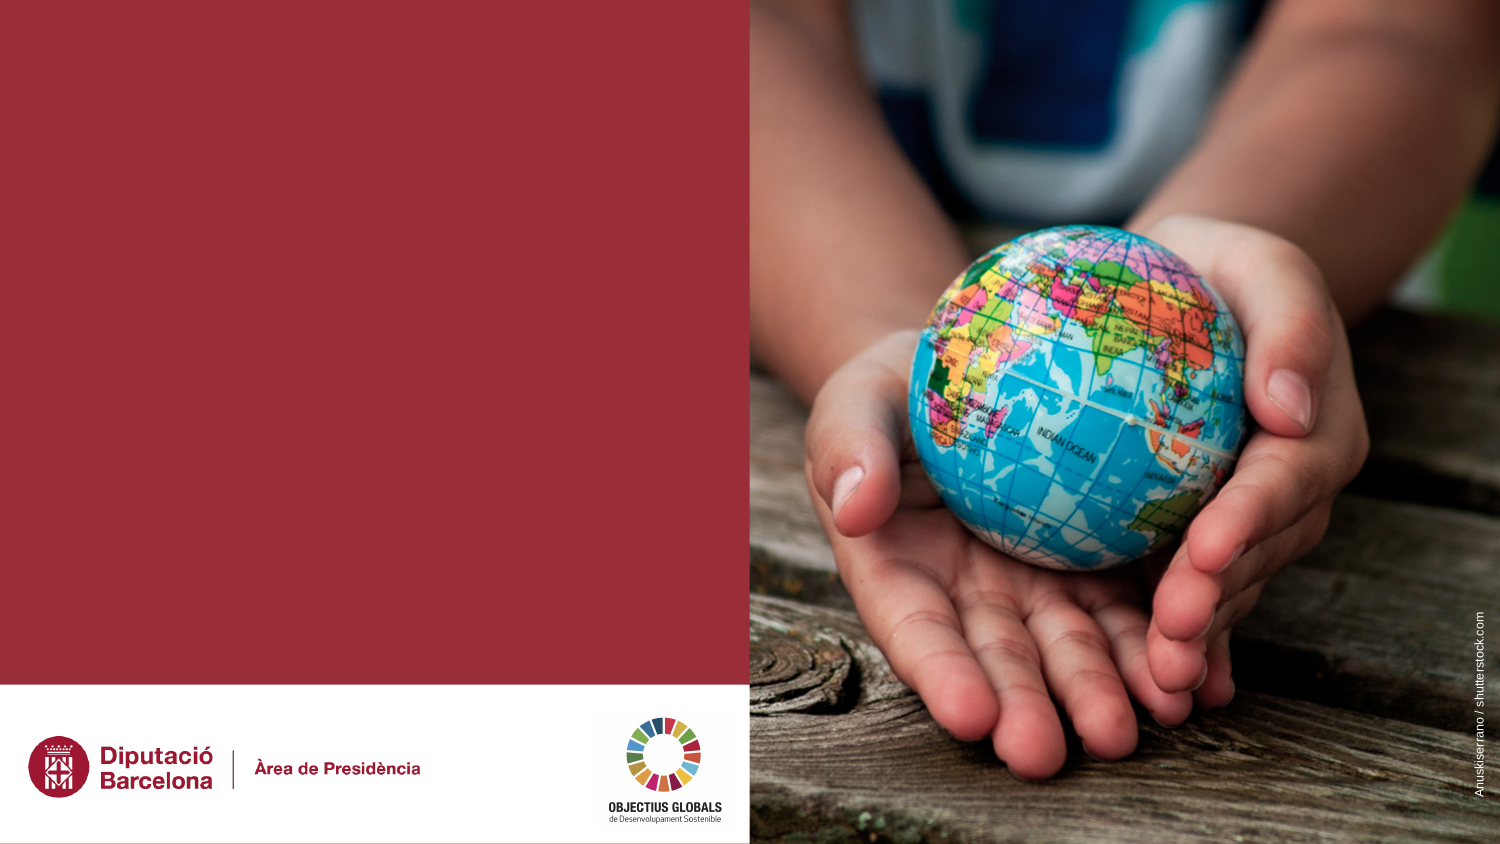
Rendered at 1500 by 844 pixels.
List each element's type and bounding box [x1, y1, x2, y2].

picture [28, 736, 420, 798]
picture [596, 709, 736, 830]
picture [749, 0, 1500, 844]
